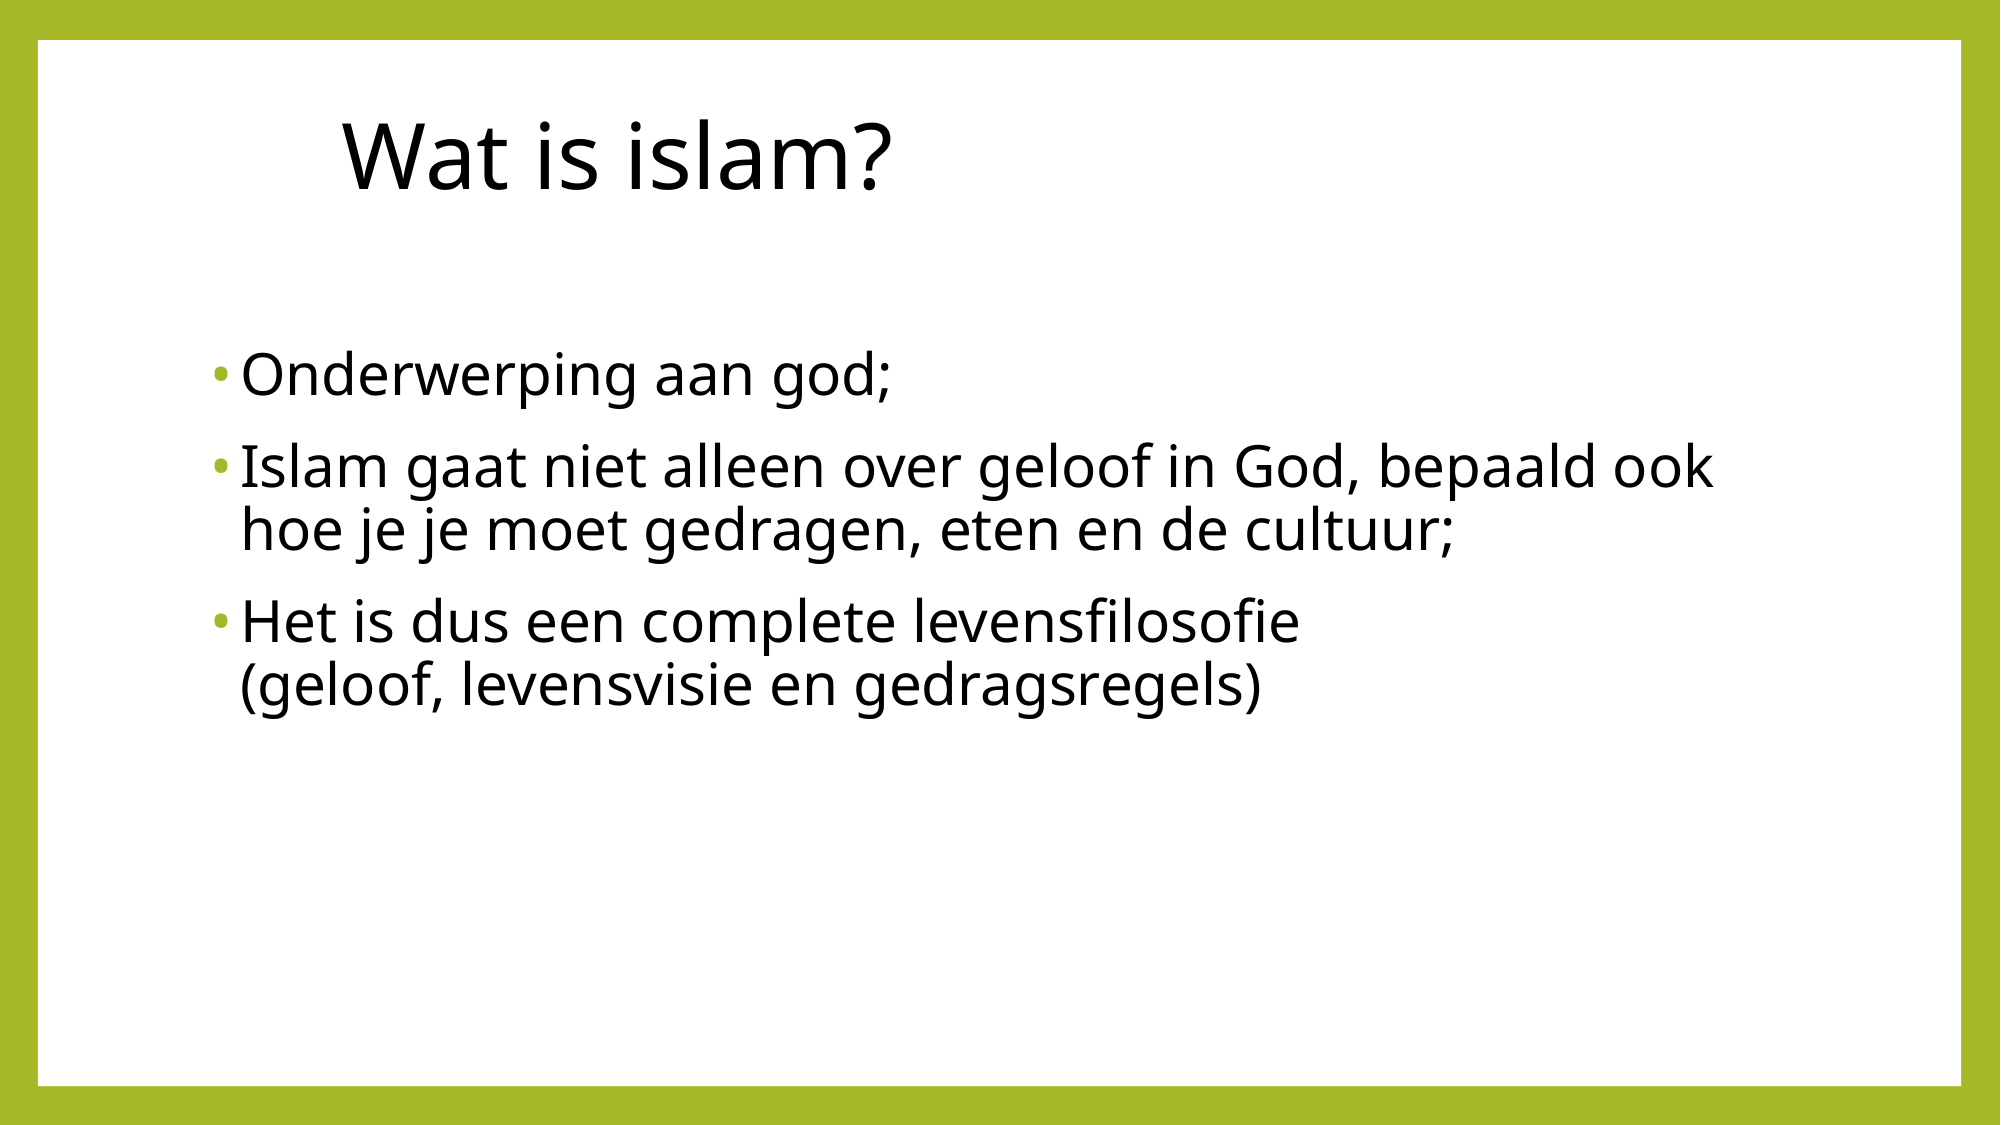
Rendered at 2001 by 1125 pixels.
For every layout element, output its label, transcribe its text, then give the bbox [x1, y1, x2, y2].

list Onderwerping aan god; Islam gaat niet alleen over geloof in God, bepaald ook hoe je je moet gedragen, eten en de cultuur; Het is dus een complete levensfilosofie (geloof, levensvisie en gedragsregels) [187, 337, 1807, 1000]
title Wat is islam? [326, 66, 1677, 254]
